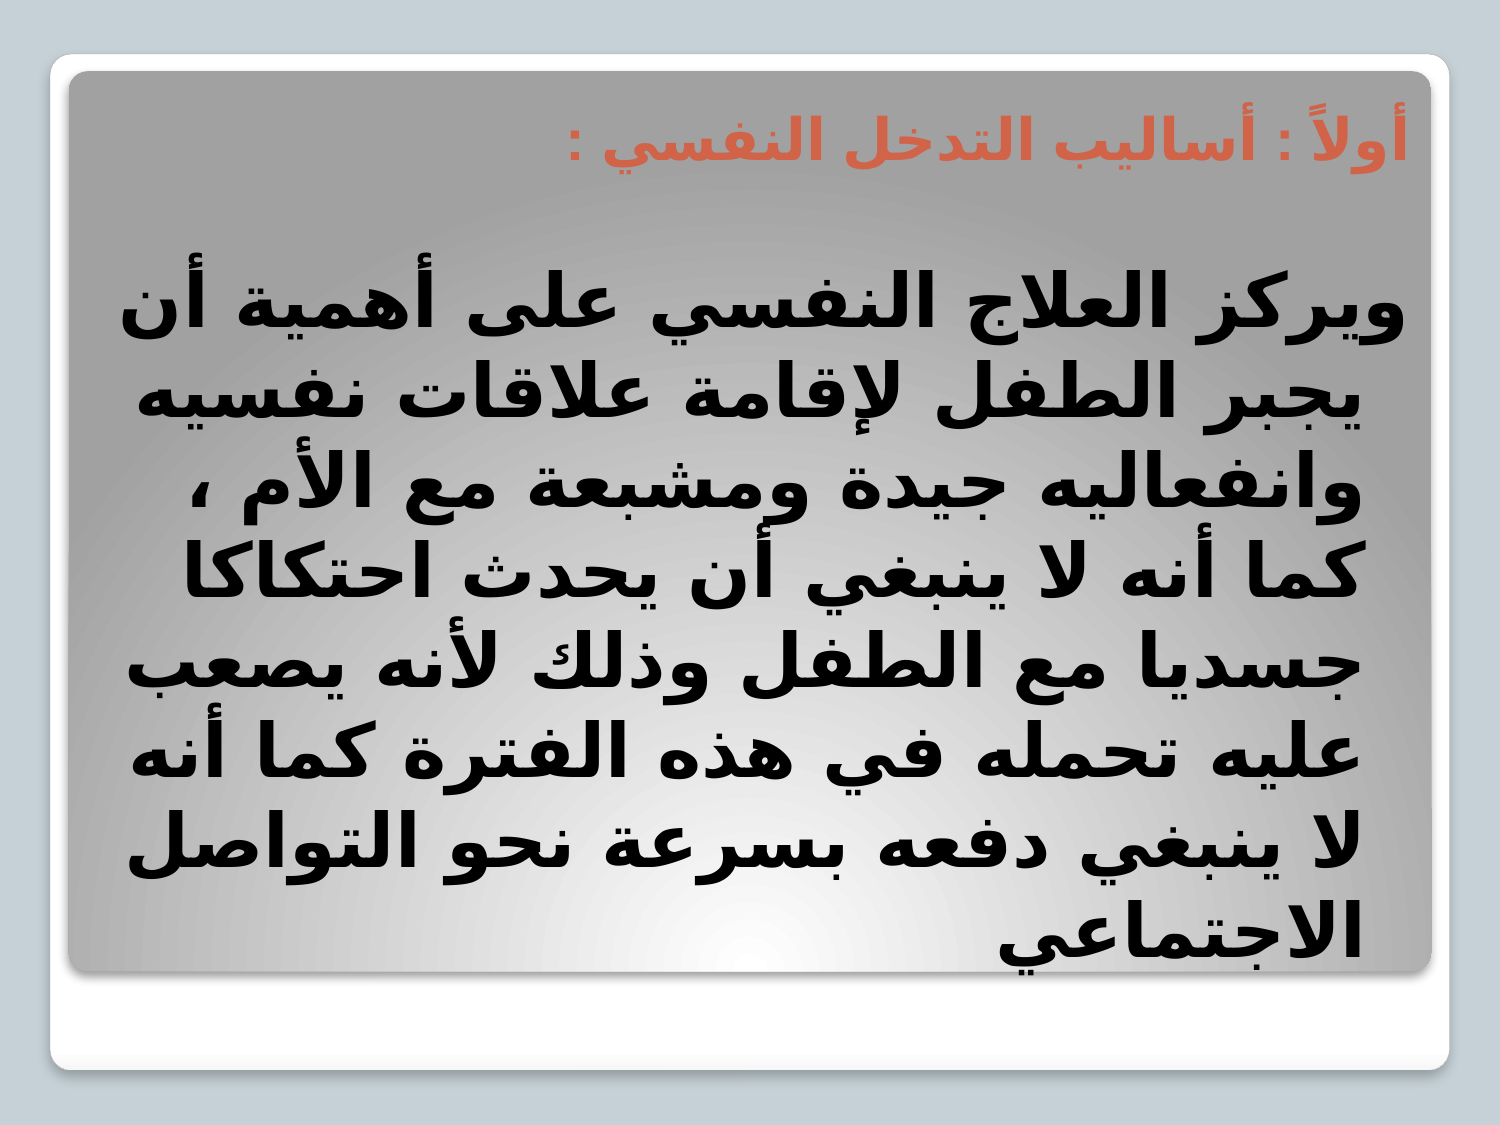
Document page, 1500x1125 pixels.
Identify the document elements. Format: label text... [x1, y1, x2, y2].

list أولاً : أساليب التدخل النفسي : ويركز العلاج النفسي على أهمية أن يجبر الطفل لإقامة علاقات نفسيه وانفعاليه جيدة ومشبعة مع الأم ، كما أنه لا ينبغي أن يحدث احتكاكا جسديا مع الطفل وذلك لأنه يصعب عليه تحمله في هذه الفترة كما أنه لا ينبغي دفعه بسرعة نحو التواصل الاجتماعي [82, 86, 1425, 774]
